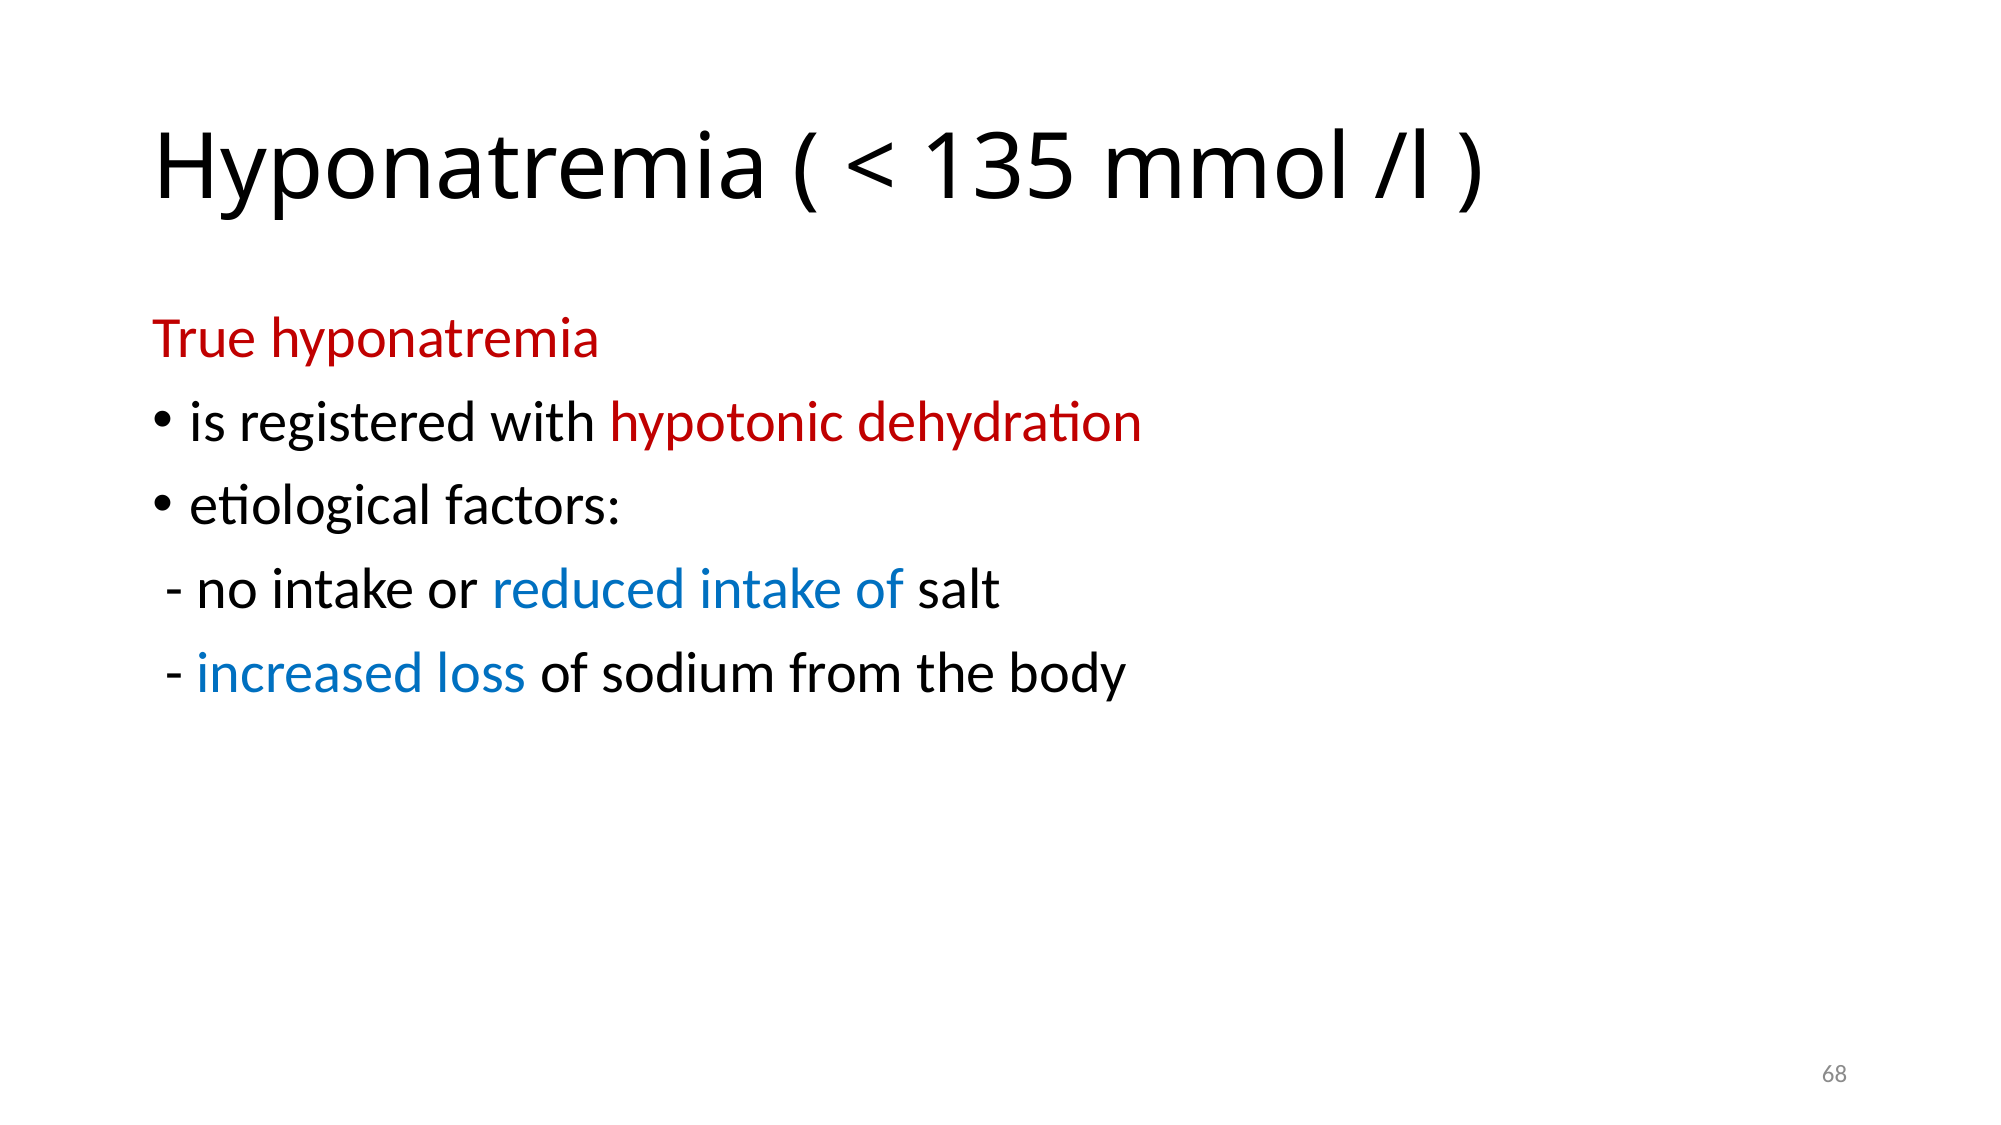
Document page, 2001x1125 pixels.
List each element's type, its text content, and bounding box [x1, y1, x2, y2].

title Hyponatremia ( < 135 mmol /l ) [137, 59, 1863, 278]
slide_number 68 [1412, 1042, 1863, 1103]
list True hyponatremia is registered with hypotonic dehydration etiological factors: - no intake or reduced intake of salt - increased loss of sodium from the body [137, 299, 1863, 1014]
